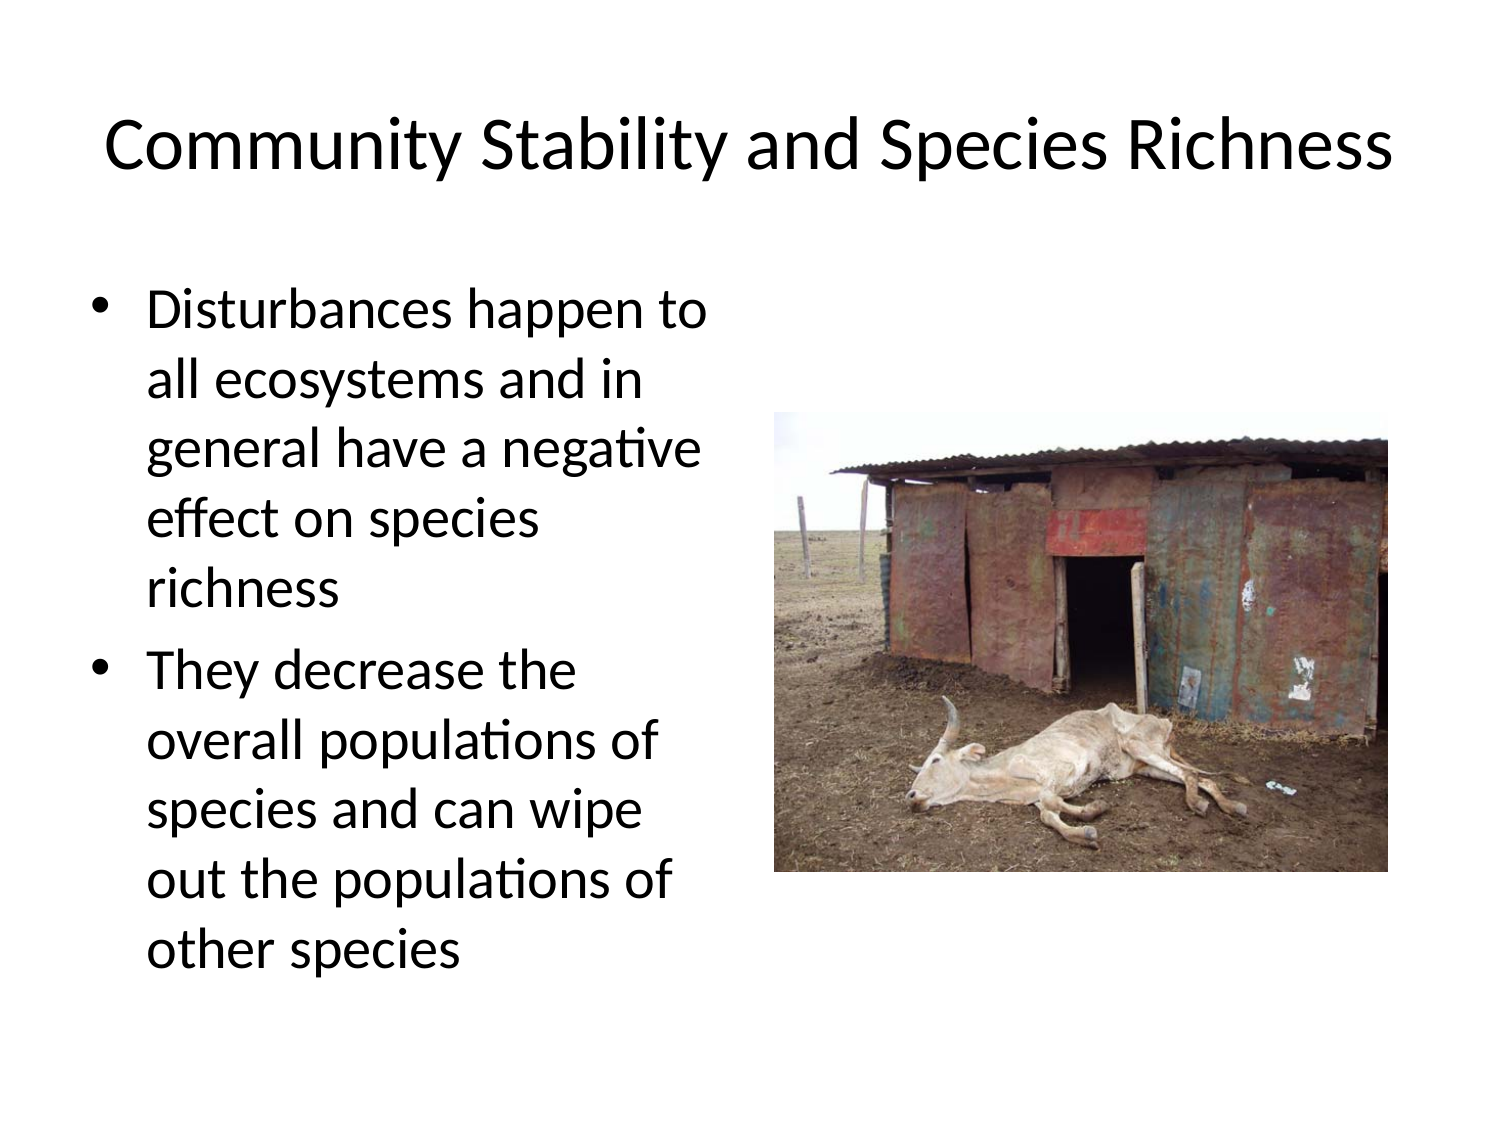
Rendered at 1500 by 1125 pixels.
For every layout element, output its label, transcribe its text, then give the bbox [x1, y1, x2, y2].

picture [774, 412, 1388, 873]
title Community Stability and Species Richness [75, 45, 1425, 233]
list Disturbances happen to all ecosystems and in general have a negative effect on species richness They decrease the overall populations of species and can wipe out the populations of other species [75, 262, 738, 1005]
